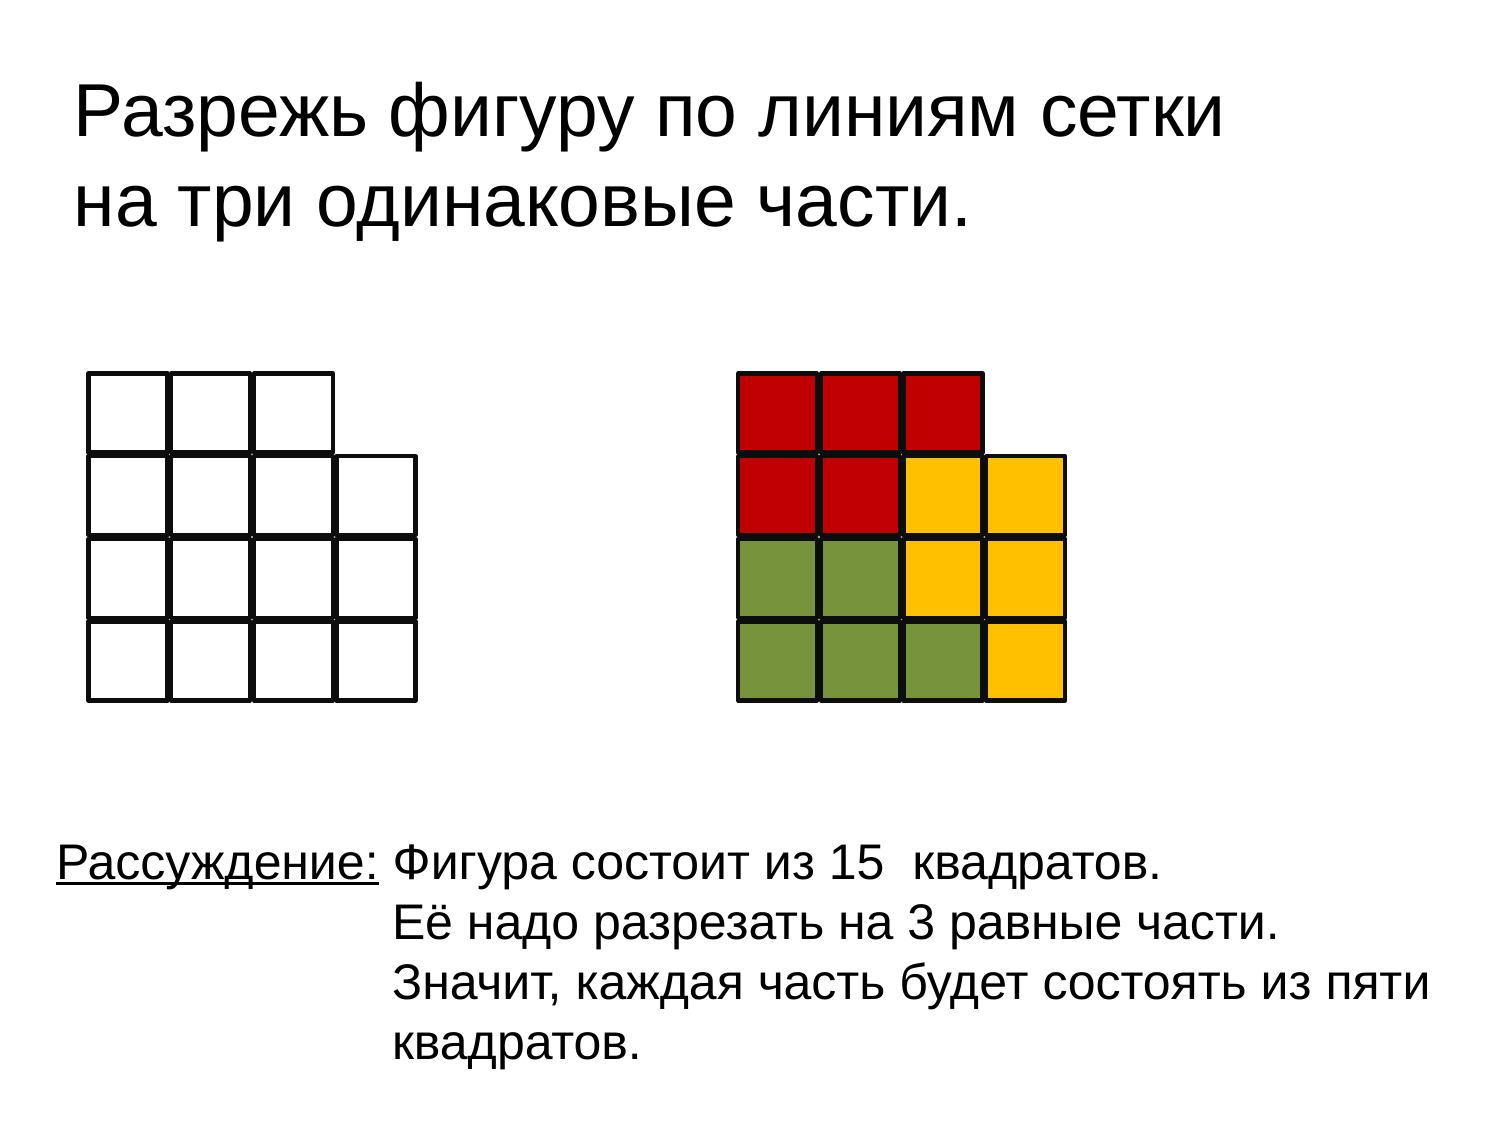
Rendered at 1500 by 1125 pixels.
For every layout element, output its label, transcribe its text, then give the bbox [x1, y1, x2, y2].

text_box [736, 371, 819, 454]
text_box [170, 371, 252, 454]
text_box [984, 619, 1067, 703]
text_box [252, 371, 335, 455]
text_box [86, 371, 170, 454]
text_box [252, 455, 334, 537]
text_box [901, 537, 984, 619]
text_box [901, 619, 984, 703]
text_box [819, 454, 901, 537]
text_box [819, 619, 901, 703]
text_box [984, 454, 1067, 537]
text_box [334, 454, 418, 537]
text_box [819, 537, 901, 619]
text_box [736, 619, 819, 703]
text_box [984, 537, 1067, 619]
text_box [86, 537, 170, 619]
text_box [169, 619, 252, 703]
text_box [334, 619, 418, 703]
text_box [86, 619, 169, 703]
text_box [170, 454, 252, 537]
text_box [252, 619, 334, 703]
text_box [901, 454, 984, 537]
text_box Рассуждение: Фигура состоит из 15 квадратов. Её надо разрезать на 3 равные части. Значит, каждая часть будет состоять из пяти квадратов. [41, 822, 1447, 1077]
text_box Разрежь фигуру по линиям сетки на три одинаковые части. [59, 54, 1263, 250]
text_box [86, 454, 170, 537]
text_box [901, 371, 985, 454]
text_box [170, 537, 252, 619]
text_box [252, 537, 334, 619]
text_box [736, 454, 819, 537]
text_box [334, 537, 418, 619]
text_box [819, 371, 901, 454]
text_box [736, 537, 819, 619]
